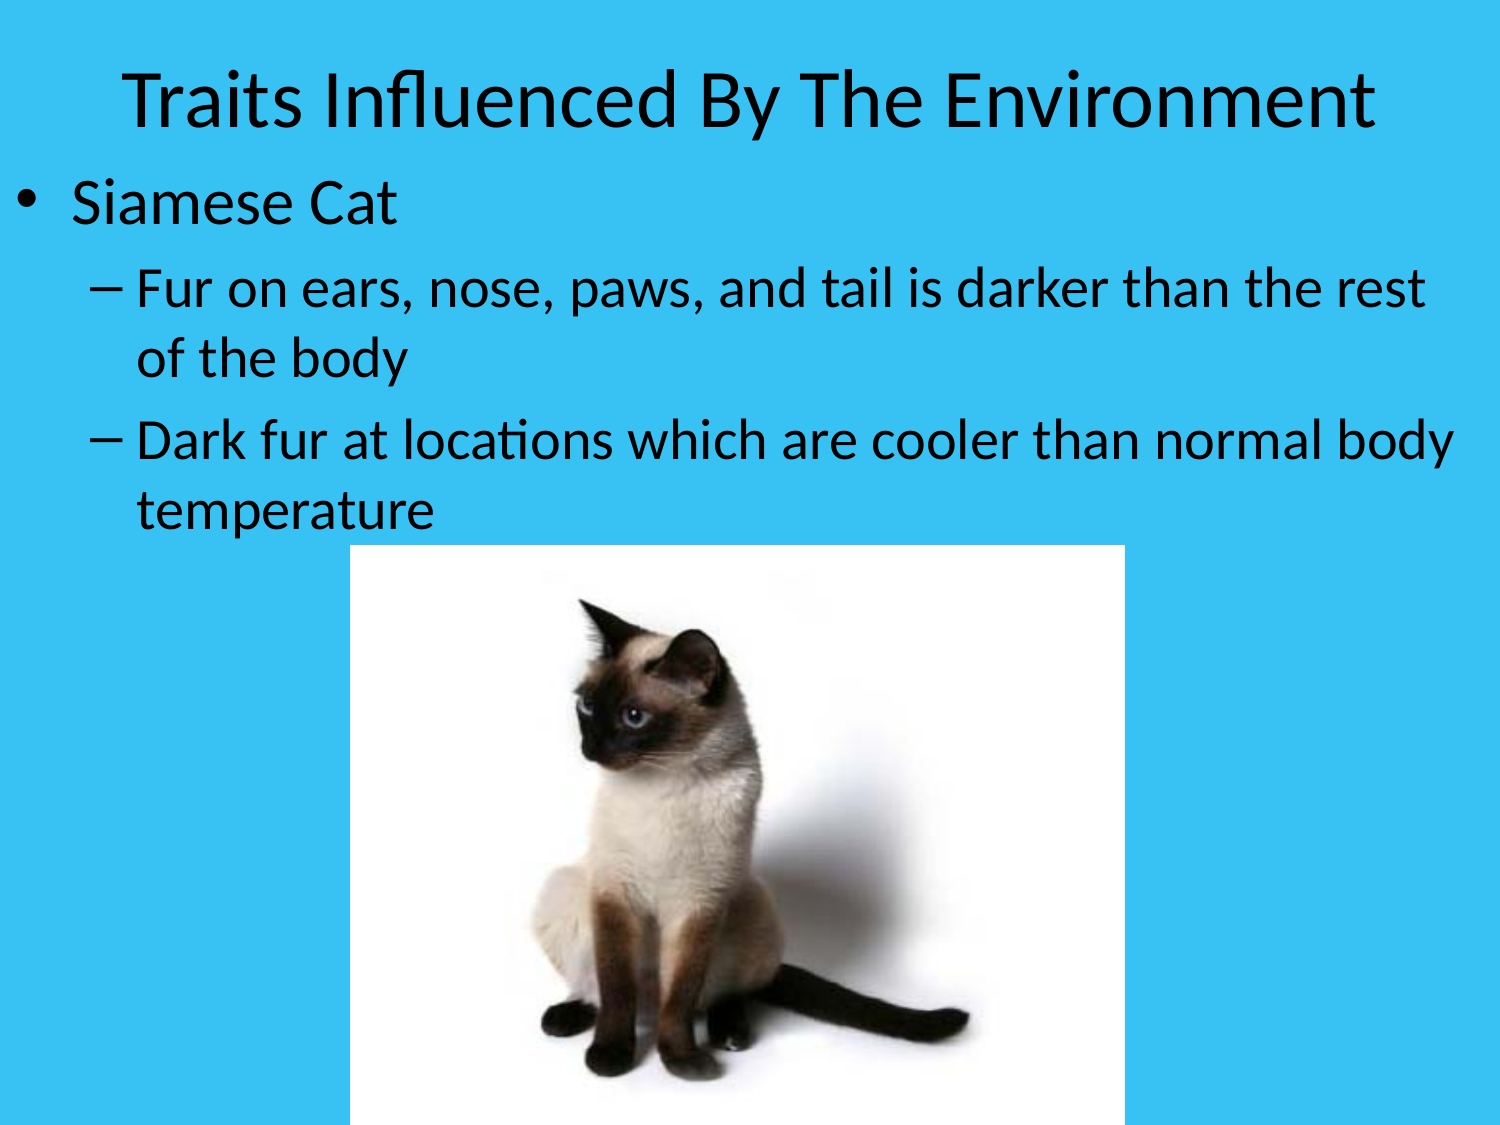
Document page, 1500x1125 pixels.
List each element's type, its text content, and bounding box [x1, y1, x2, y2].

picture [349, 544, 1126, 1125]
title Traits Influenced By The Environment [0, 0, 1500, 149]
list Siamese Cat Fur on ears, nose, paws, and tail is darker than the rest of the body Dark fur at locations which are cooler than normal body temperature [0, 149, 1500, 563]
